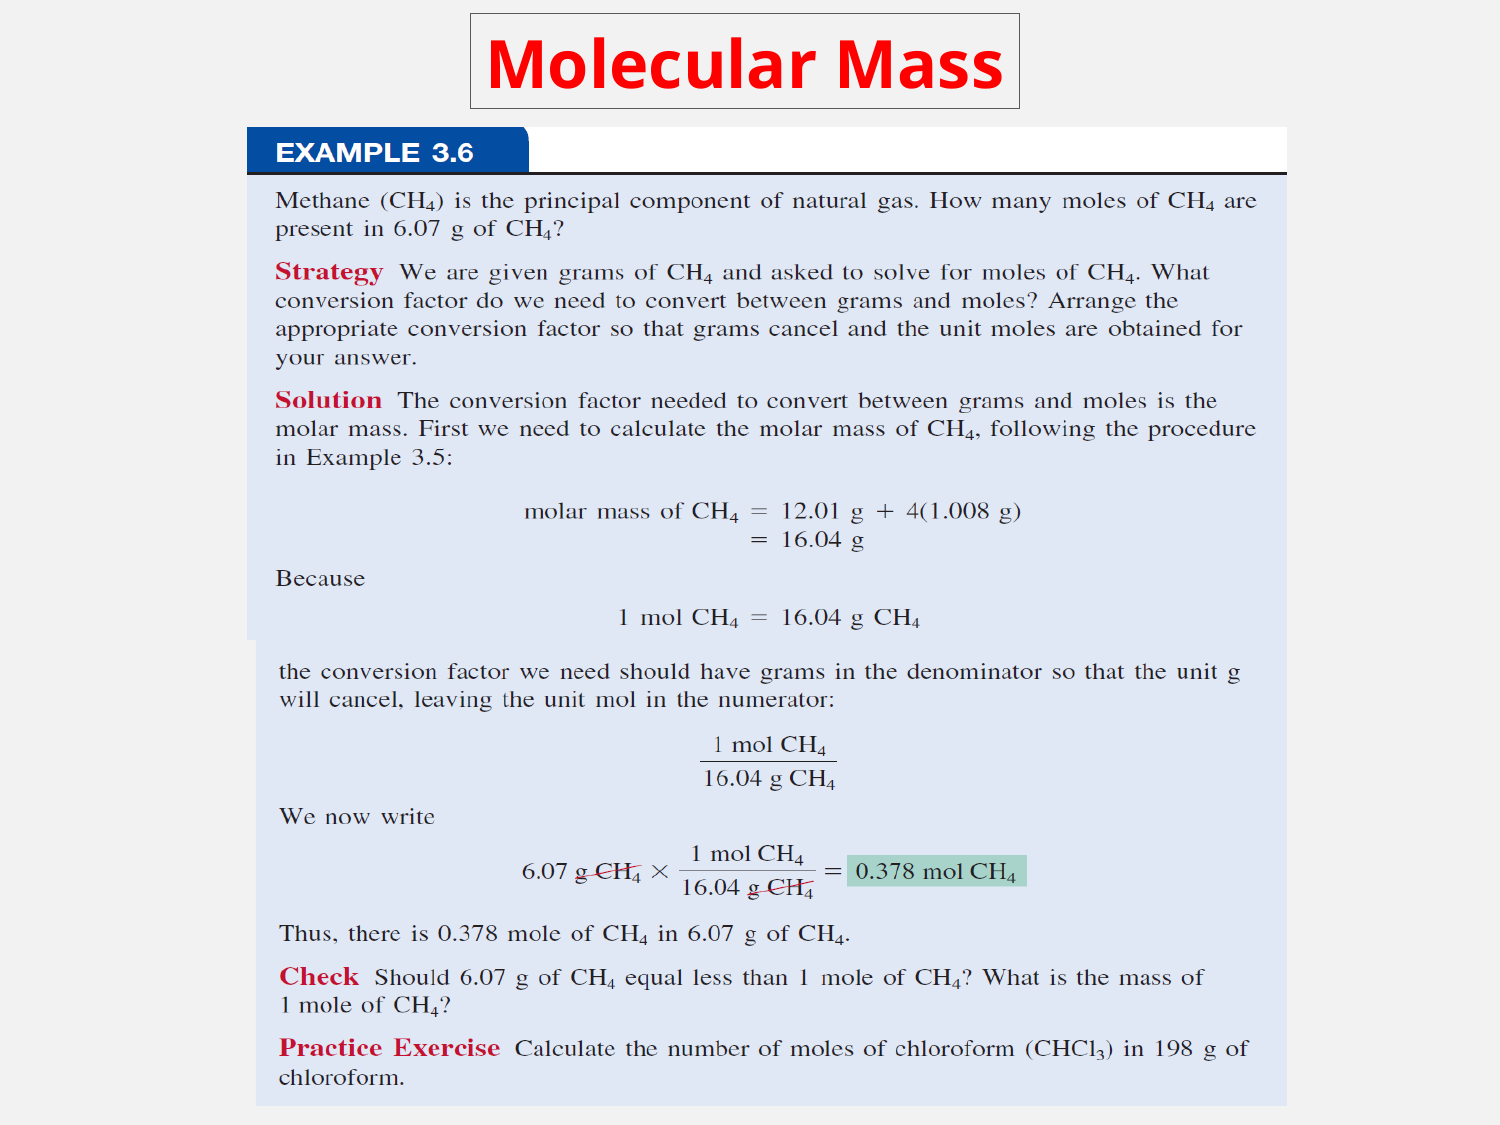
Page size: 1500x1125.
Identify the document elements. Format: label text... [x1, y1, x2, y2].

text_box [246, 126, 1287, 1106]
text_box Molecular Mass [470, 13, 1020, 109]
